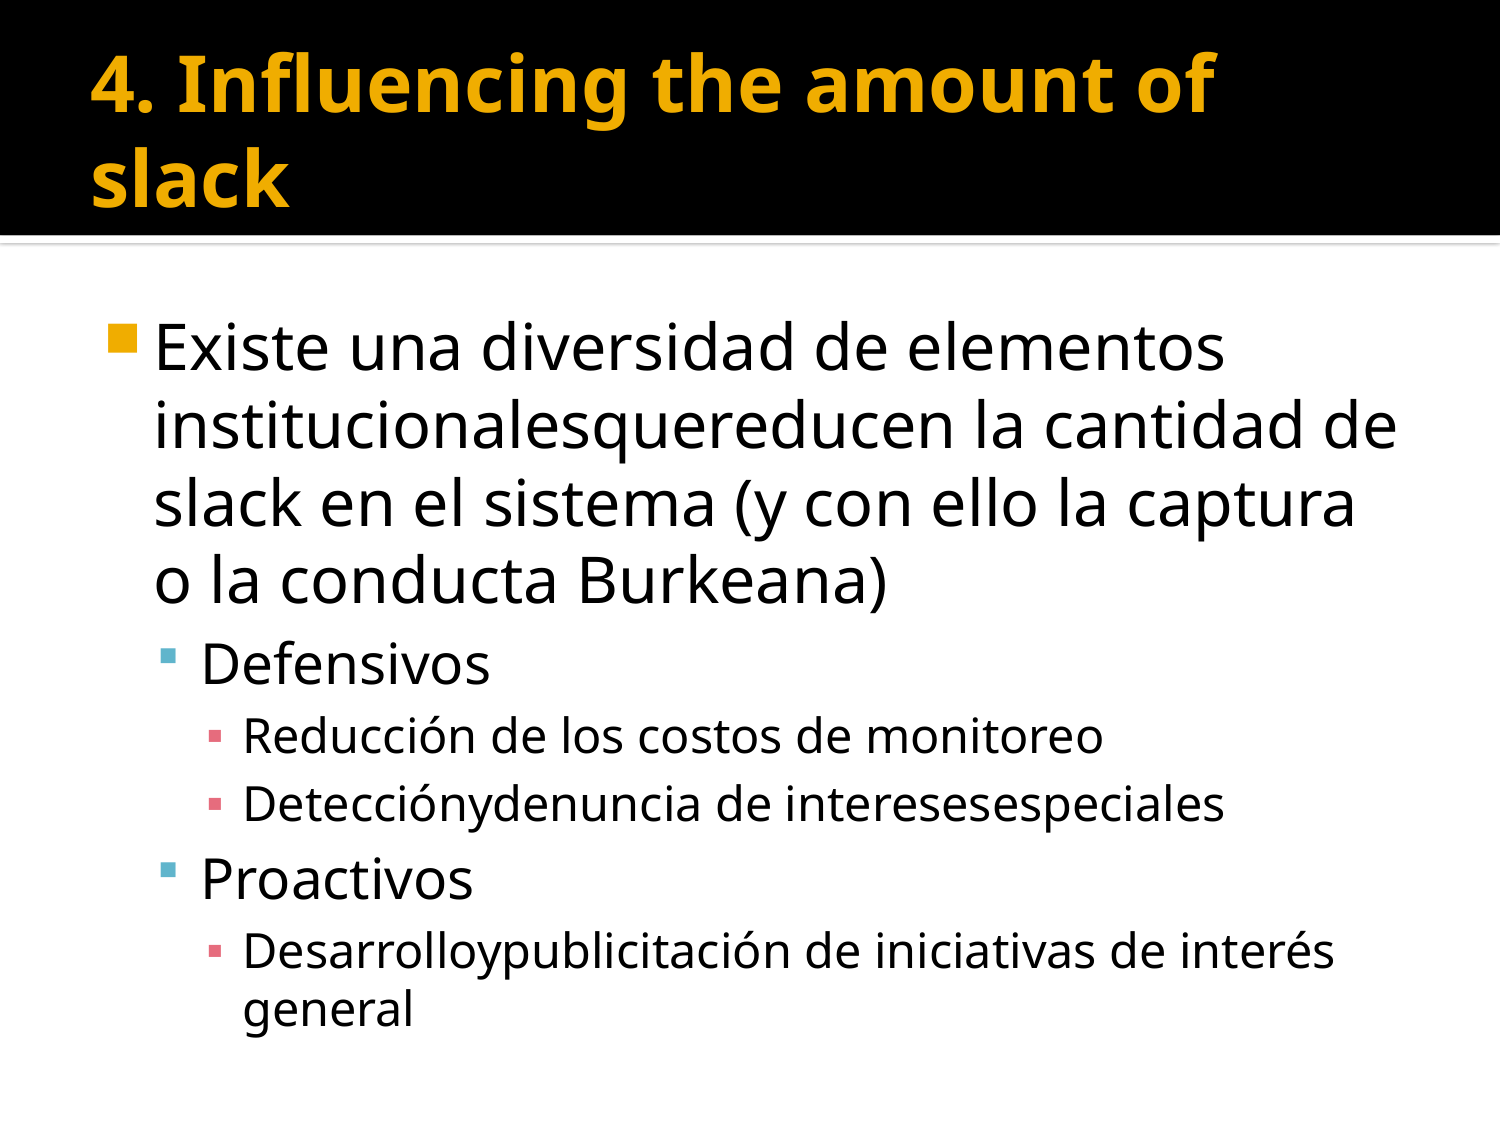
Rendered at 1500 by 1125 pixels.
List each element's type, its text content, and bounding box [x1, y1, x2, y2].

title 4. Influencing the amount of slack [75, 25, 1425, 231]
list Existe una diversidad de elementos institucionalesquereducen la cantidad de slack en el sistema (y con ello la captura o la conducta Burkeana) Defensivos Reducción de los costos de monitoreo Detecciónydenuncia de interesesespeciales Proactivos Desarrolloypublicitación de iniciativas de interés general [75, 291, 1425, 1050]
